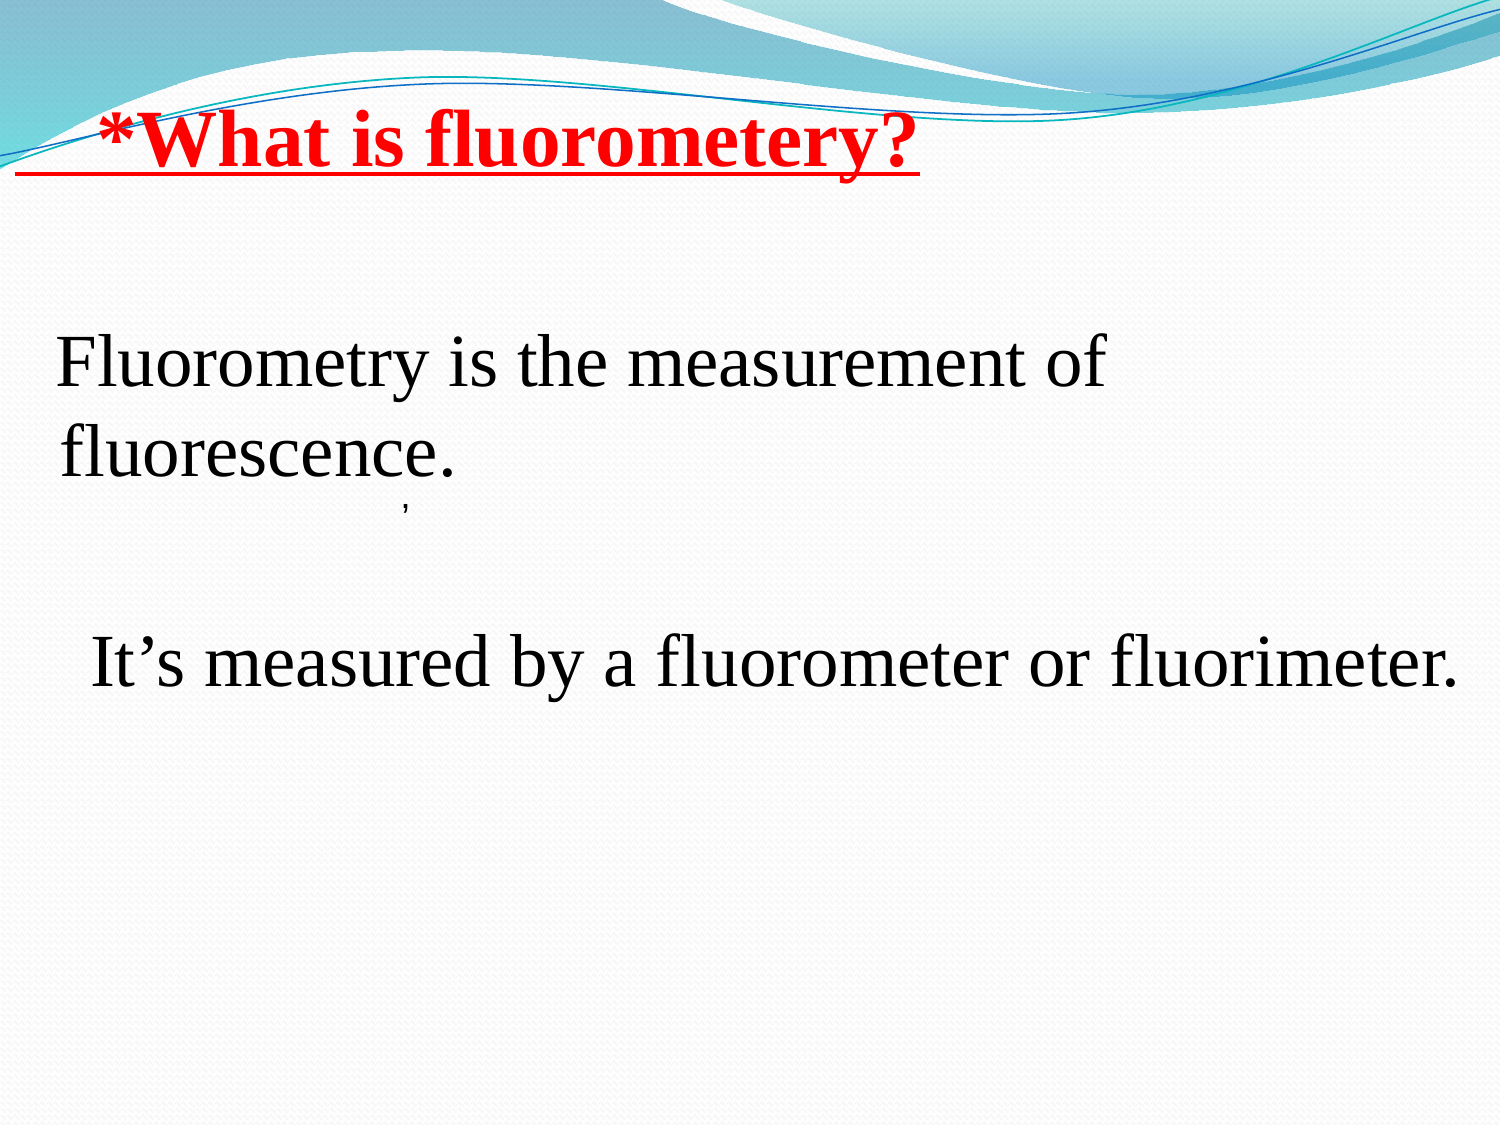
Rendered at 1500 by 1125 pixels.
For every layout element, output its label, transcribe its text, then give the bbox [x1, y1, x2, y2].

text_box , [374, 463, 1125, 524]
list *What is fluorometery? Fluorometry is the measurement of fluorescence. It’s measured by a fluorometer or fluorimeter. [0, 77, 1500, 1033]
